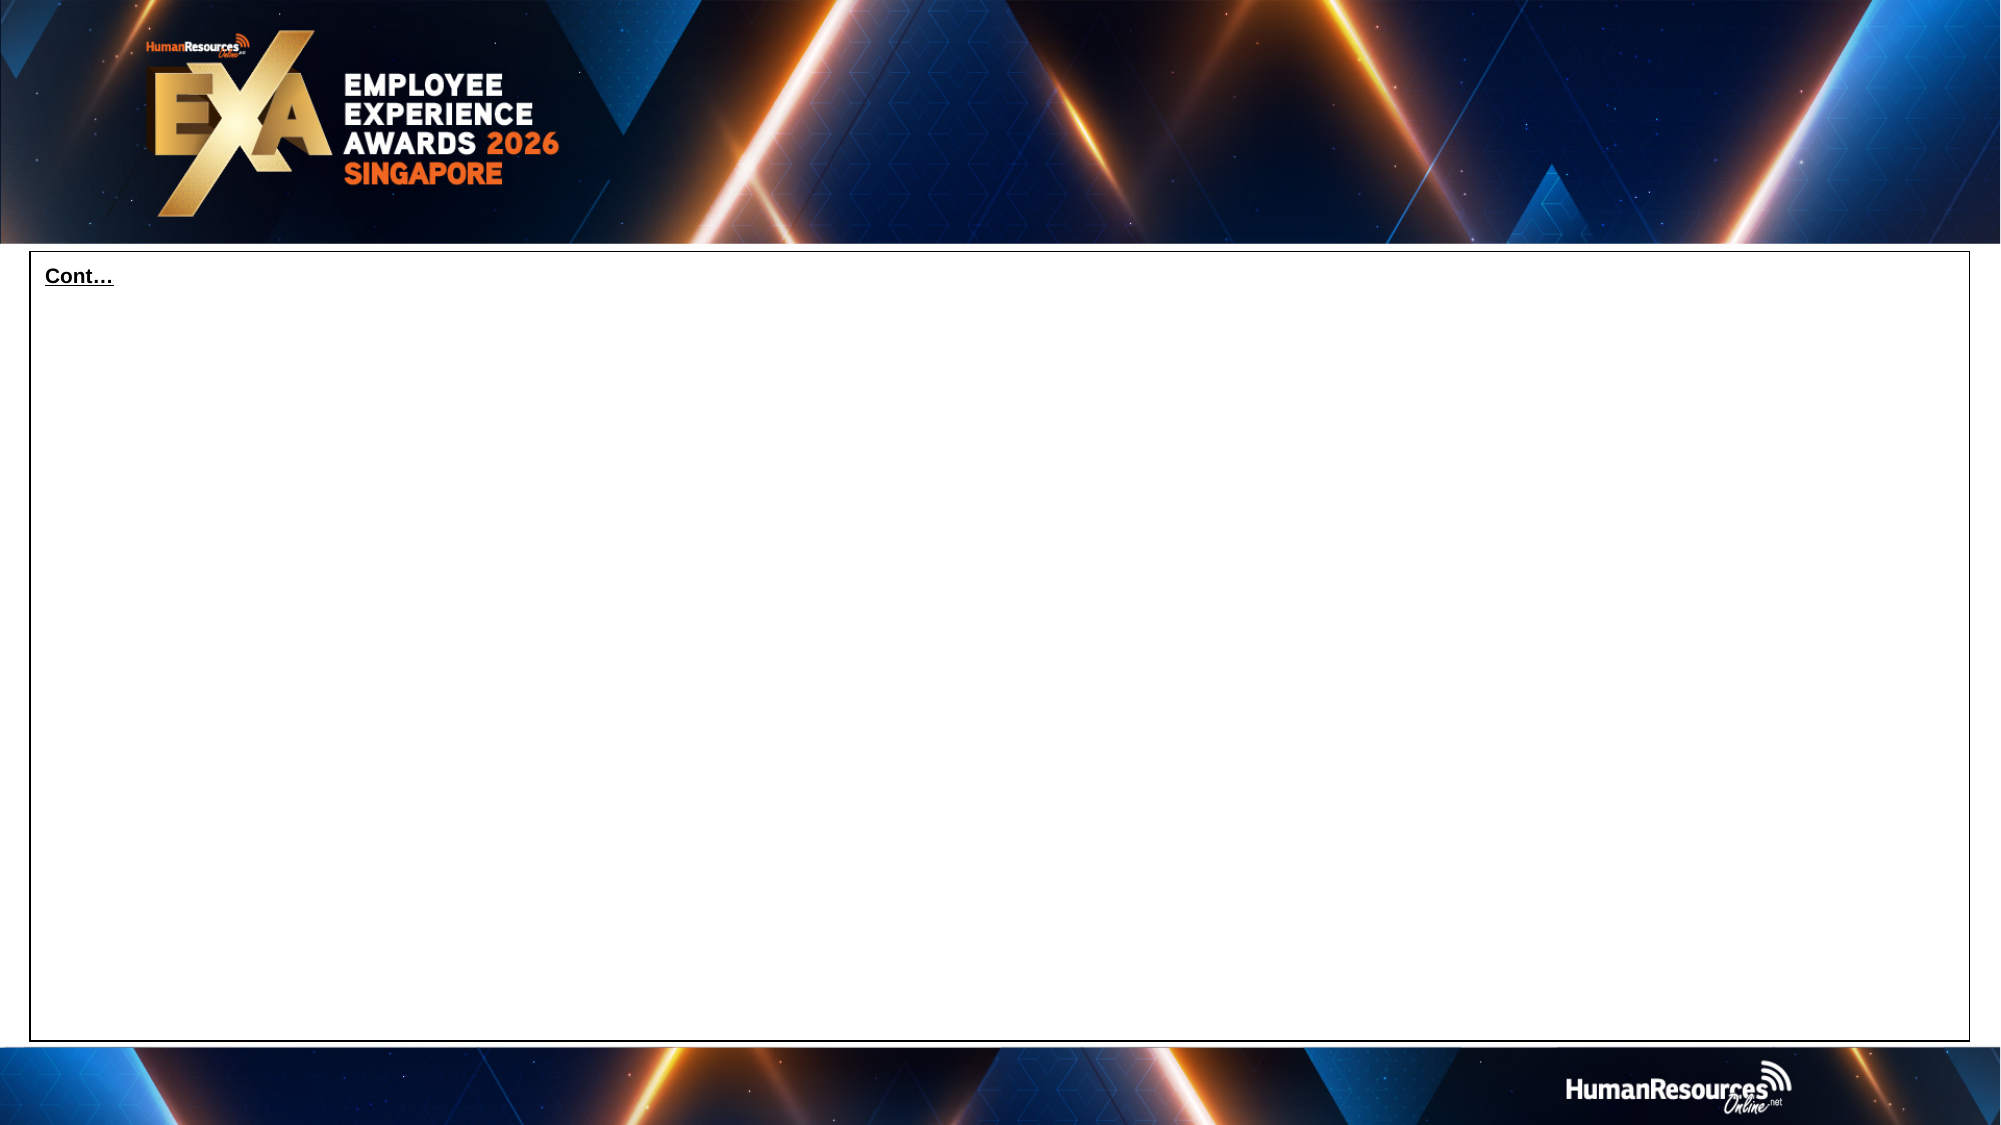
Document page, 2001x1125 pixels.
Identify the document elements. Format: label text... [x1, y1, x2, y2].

text_box Cont… [30, 251, 1970, 1042]
picture [0, 0, 2001, 1125]
